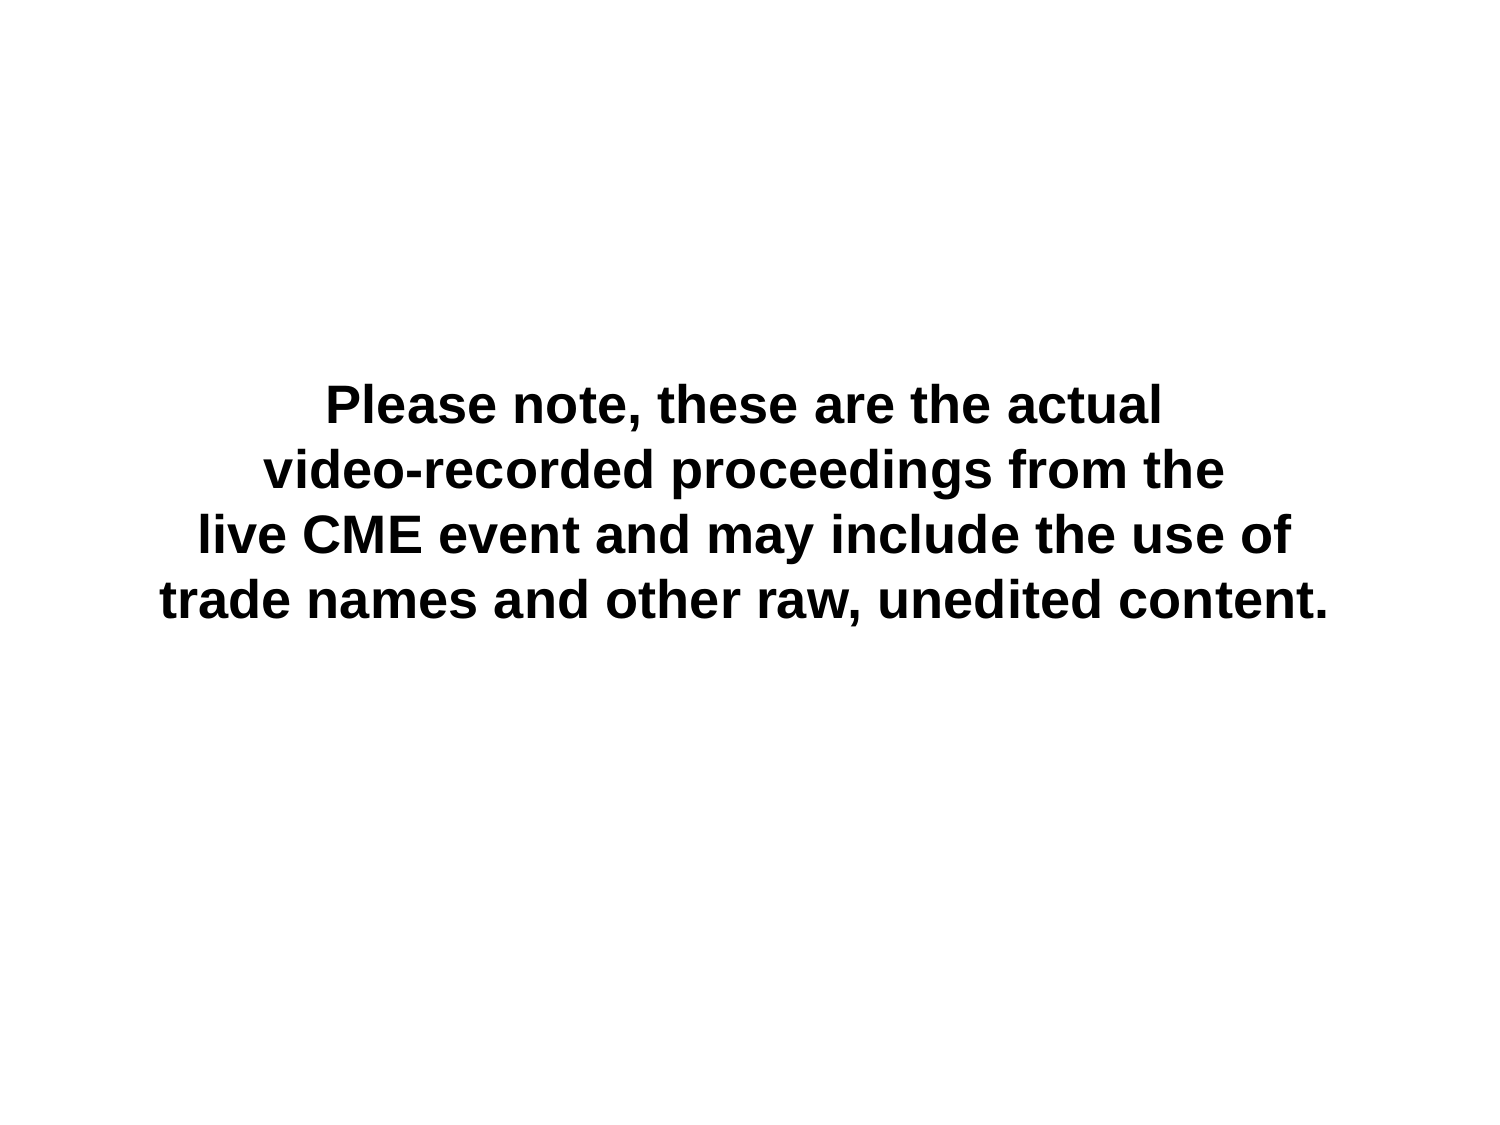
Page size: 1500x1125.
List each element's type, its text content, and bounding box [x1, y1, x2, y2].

text_box Please note, these are the actual video-recorded proceedings from the live CME event and may include the use of trade names and other raw, unedited content. [137, 362, 1353, 650]
